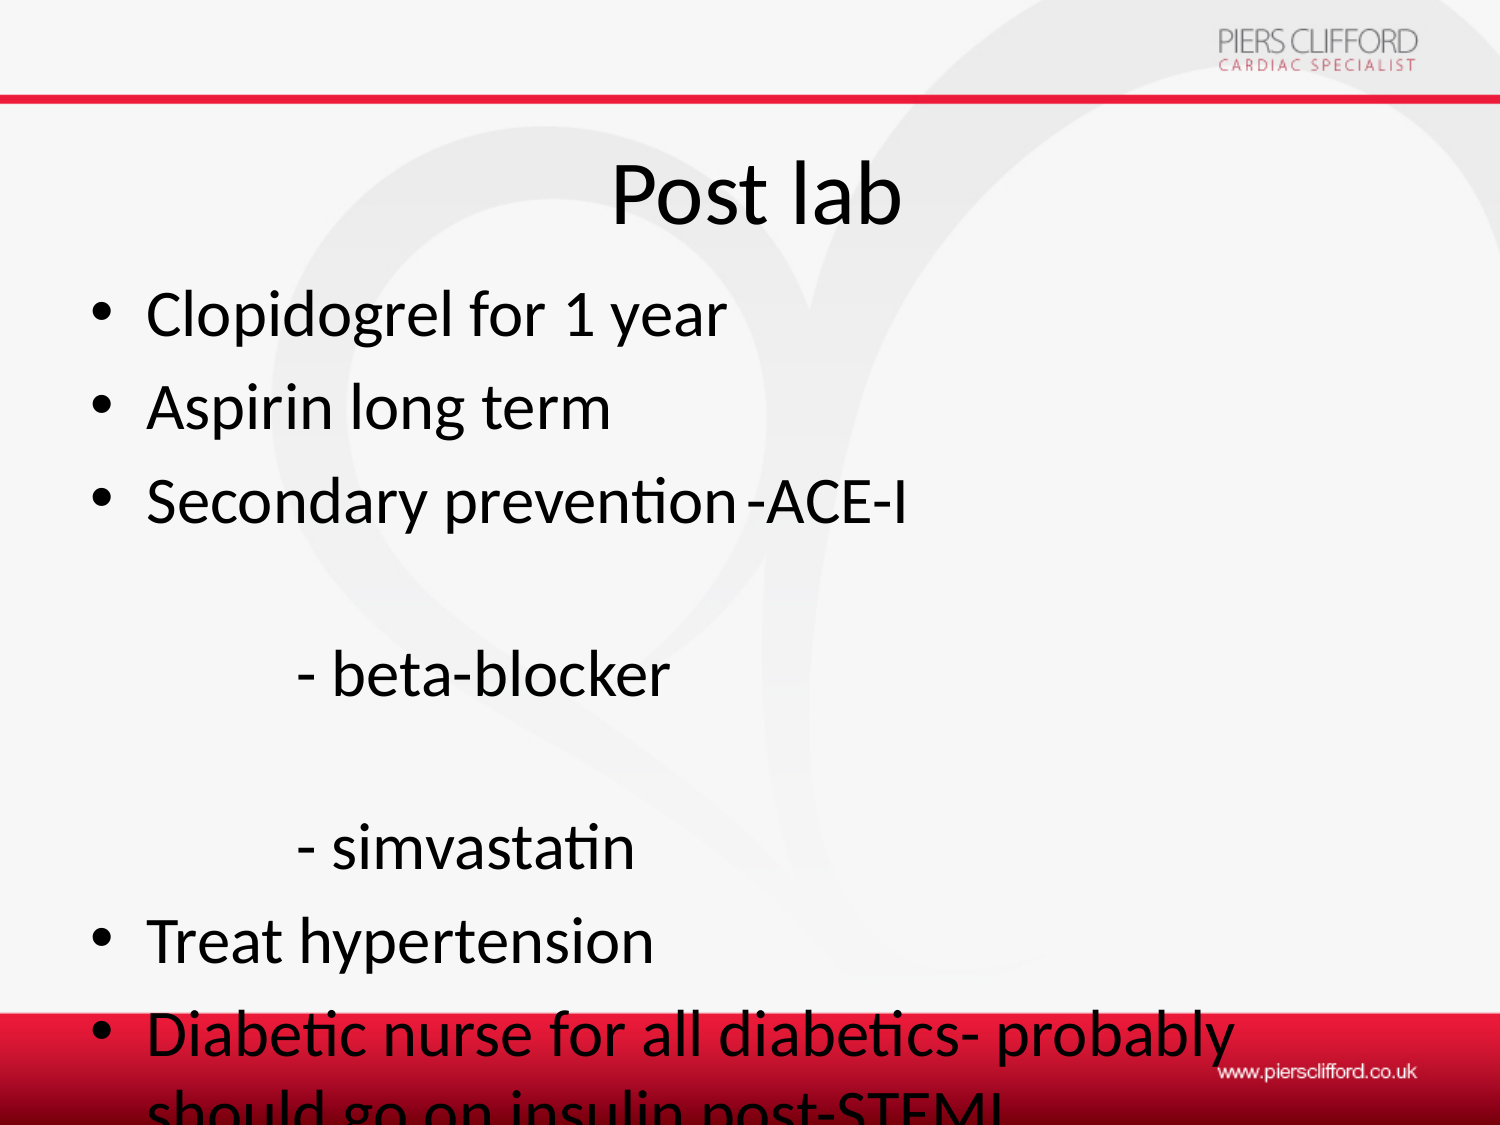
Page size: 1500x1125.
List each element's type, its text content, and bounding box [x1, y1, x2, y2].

list Clopidogrel for 1 year Aspirin long term Secondary prevention -ACE-I - beta-blocker - simvastatin Treat hypertension Diabetic nurse for all diabetics- probably should go on insulin post-STEMI [74, 262, 1426, 1006]
title Post lab [81, 93, 1433, 282]
picture [0, 0, 1500, 1125]
